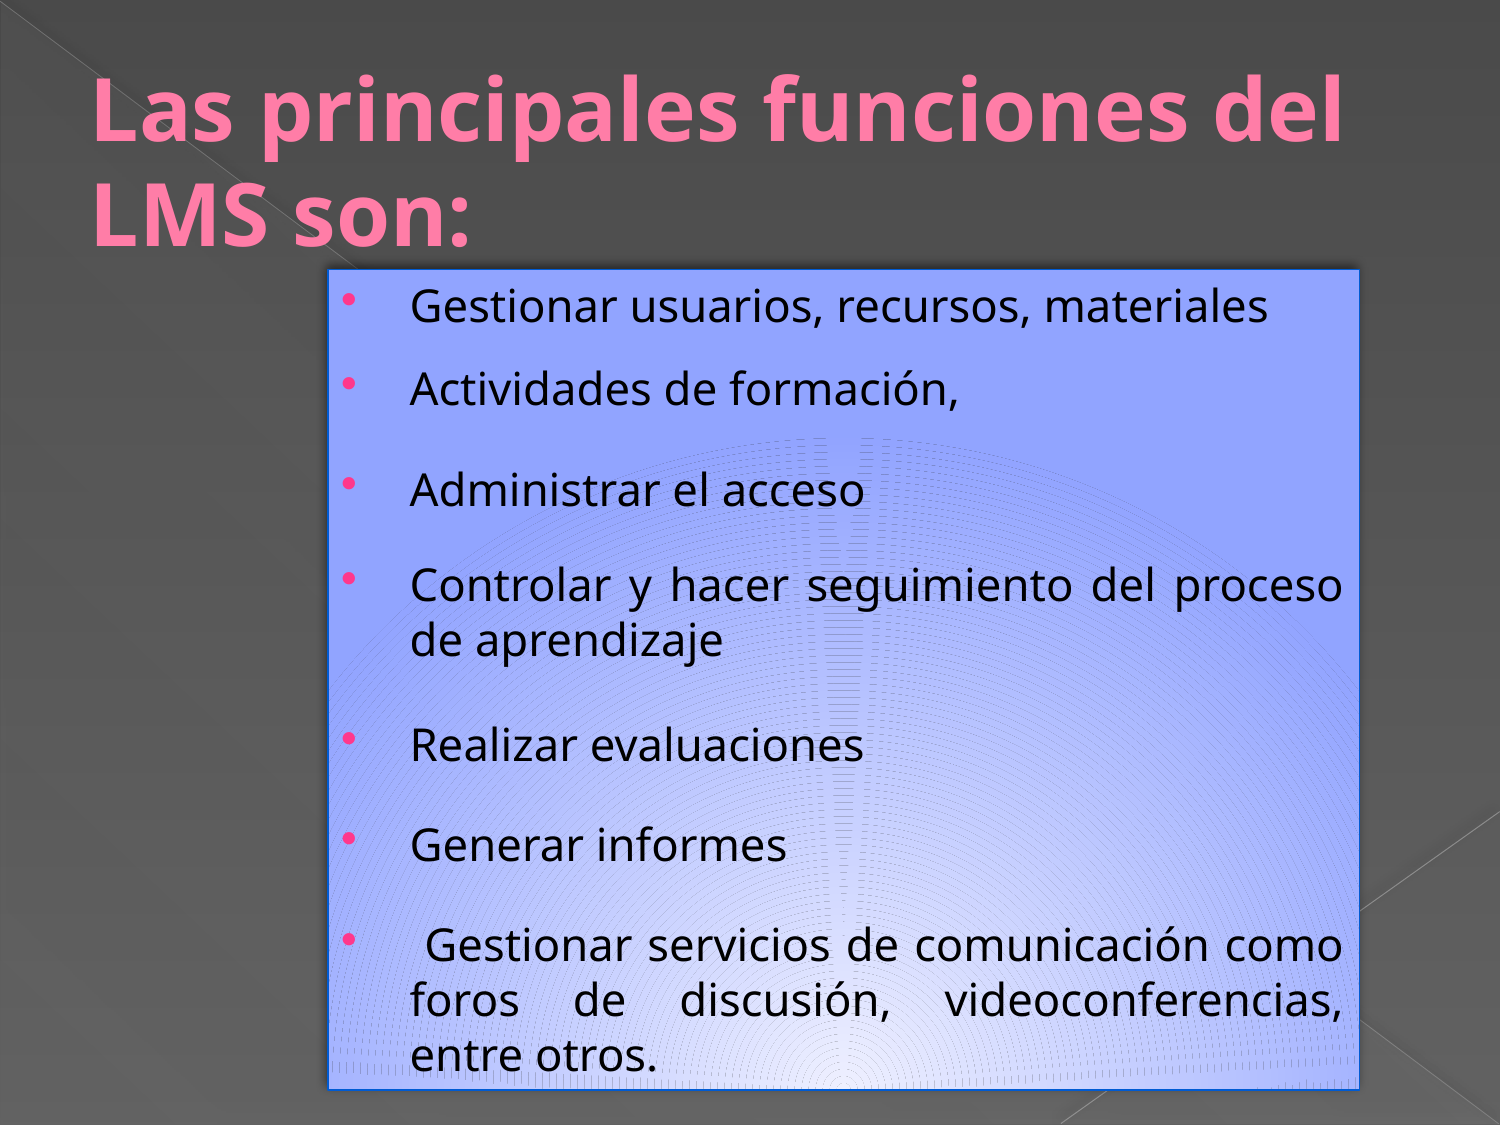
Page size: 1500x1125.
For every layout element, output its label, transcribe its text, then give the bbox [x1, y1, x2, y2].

title Las principales funciones del LMS son: [75, 43, 1425, 274]
list Gestionar usuarios, recursos, materiales Actividades de formación, Administrar el acceso Controlar y hacer seguimiento del proceso de aprendizaje Realizar evaluaciones Generar informes Gestionar servicios de comunicación como foros de discusión, videoconferencias, entre otros. [327, 269, 1360, 1091]
